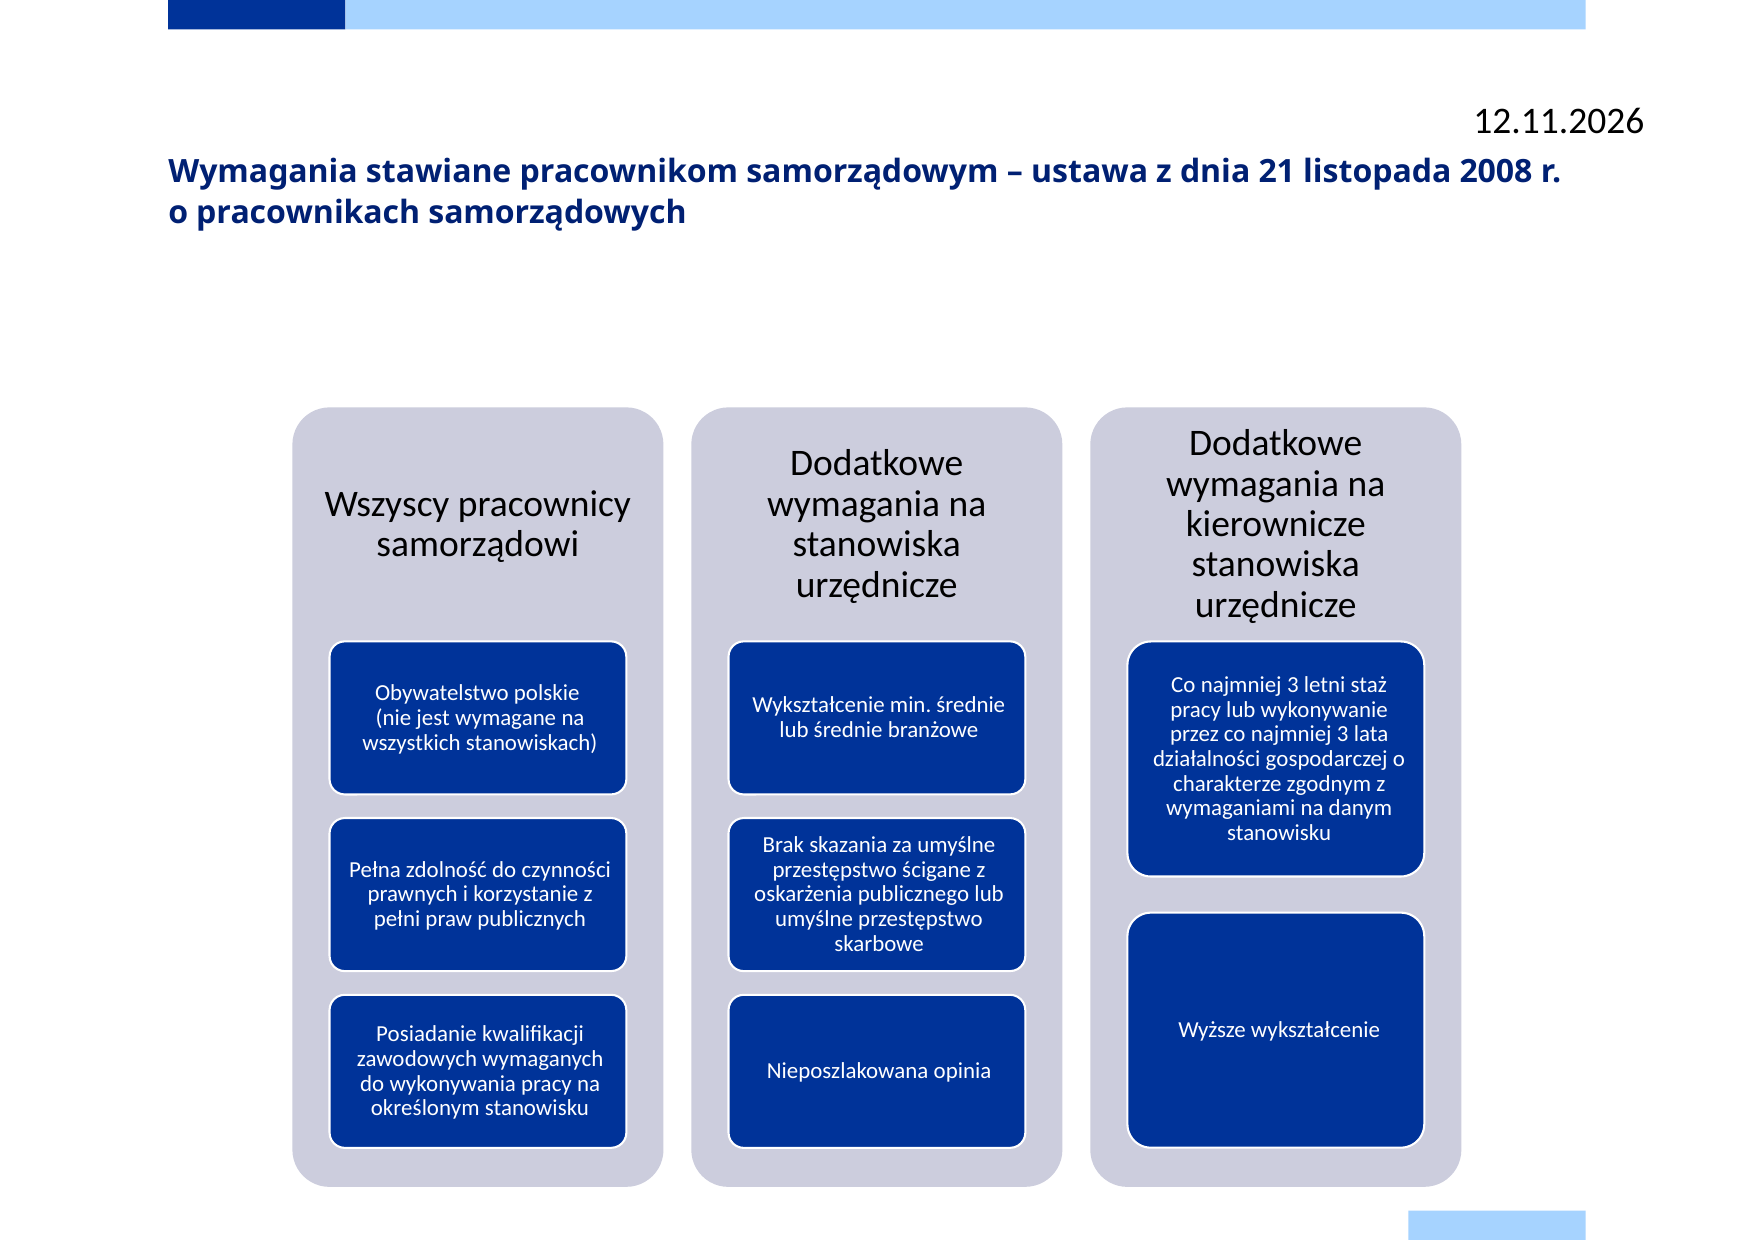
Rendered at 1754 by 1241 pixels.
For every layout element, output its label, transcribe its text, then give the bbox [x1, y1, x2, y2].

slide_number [1458, 88, 1754, 149]
title Wymagania stawiane pracownikom samorządowym – ustawa z dnia 21 listopada 2008 r. o pracownikach samorządowych [168, 147, 1586, 325]
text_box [292, 407, 1462, 1187]
